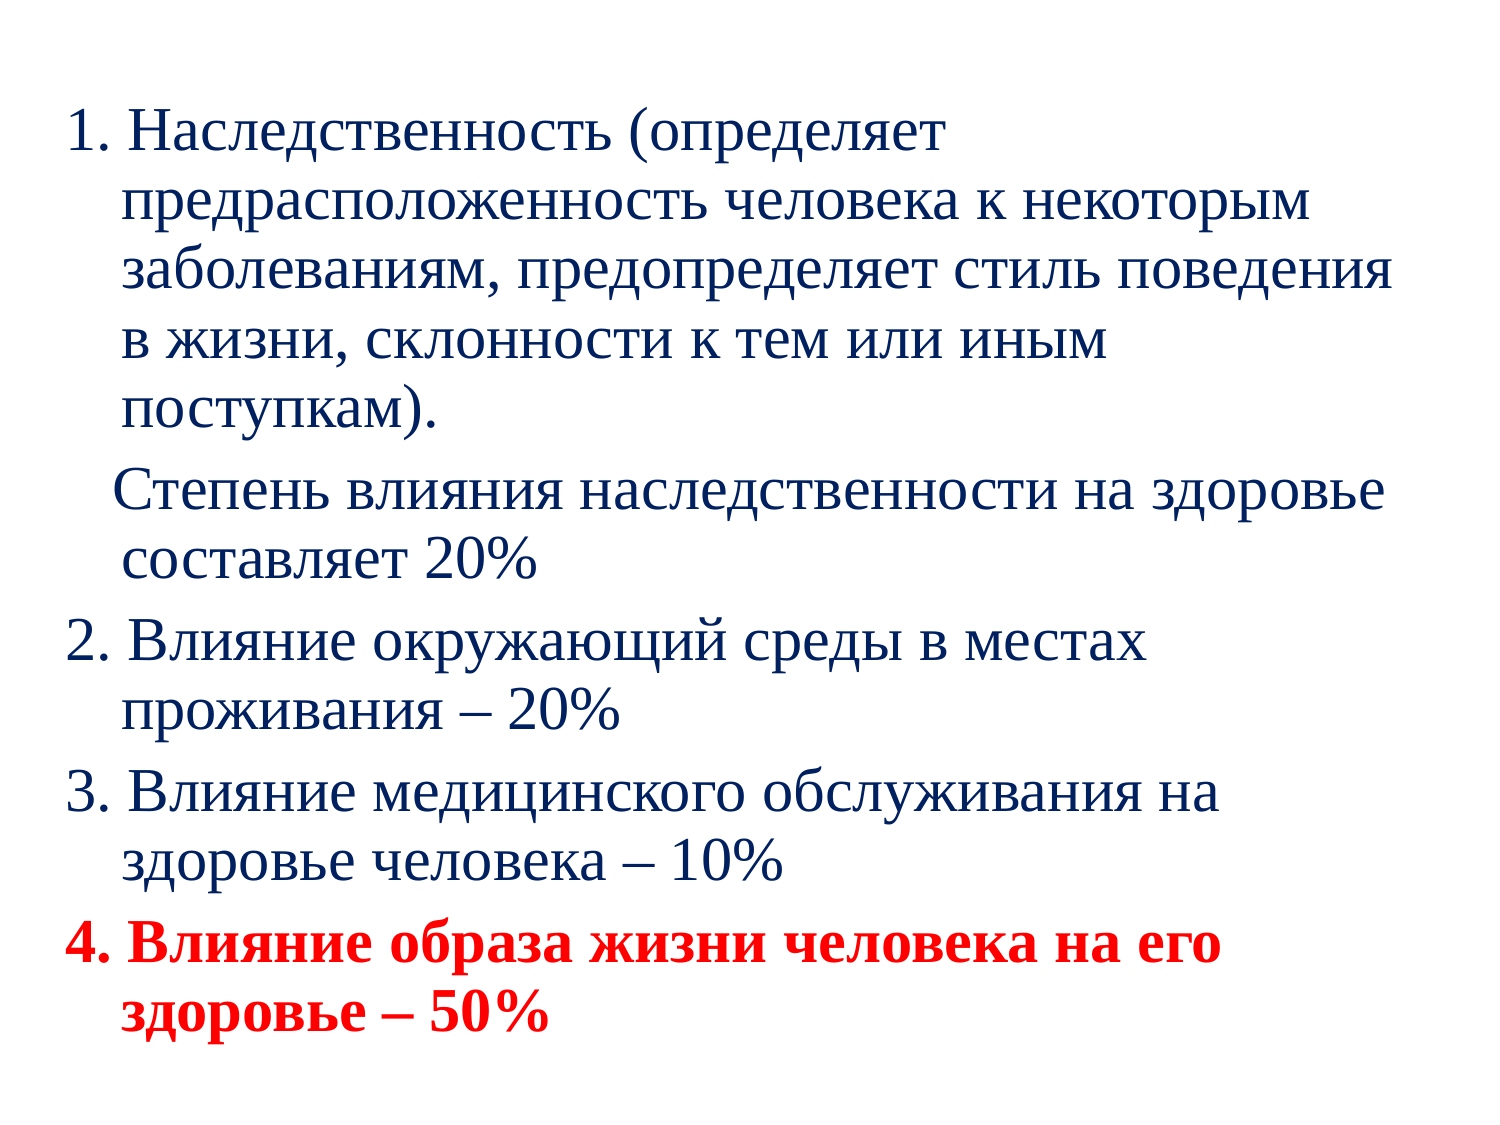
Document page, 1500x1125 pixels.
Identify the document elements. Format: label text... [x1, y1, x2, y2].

list 1. Наследственность (определяет предрасположенность человека к некоторым заболеваниям, предопределяет стиль поведения в жизни, склонности к тем или иным поступкам). Степень влияния наследственности на здоровье составляет 20% 2. Влияние окружающий среды в местах проживания – 20% 3. Влияние медицинского обслуживания на здоровье человека – 10% 4. Влияние образа жизни человека на его здоровье – 50% [50, 86, 1425, 1063]
